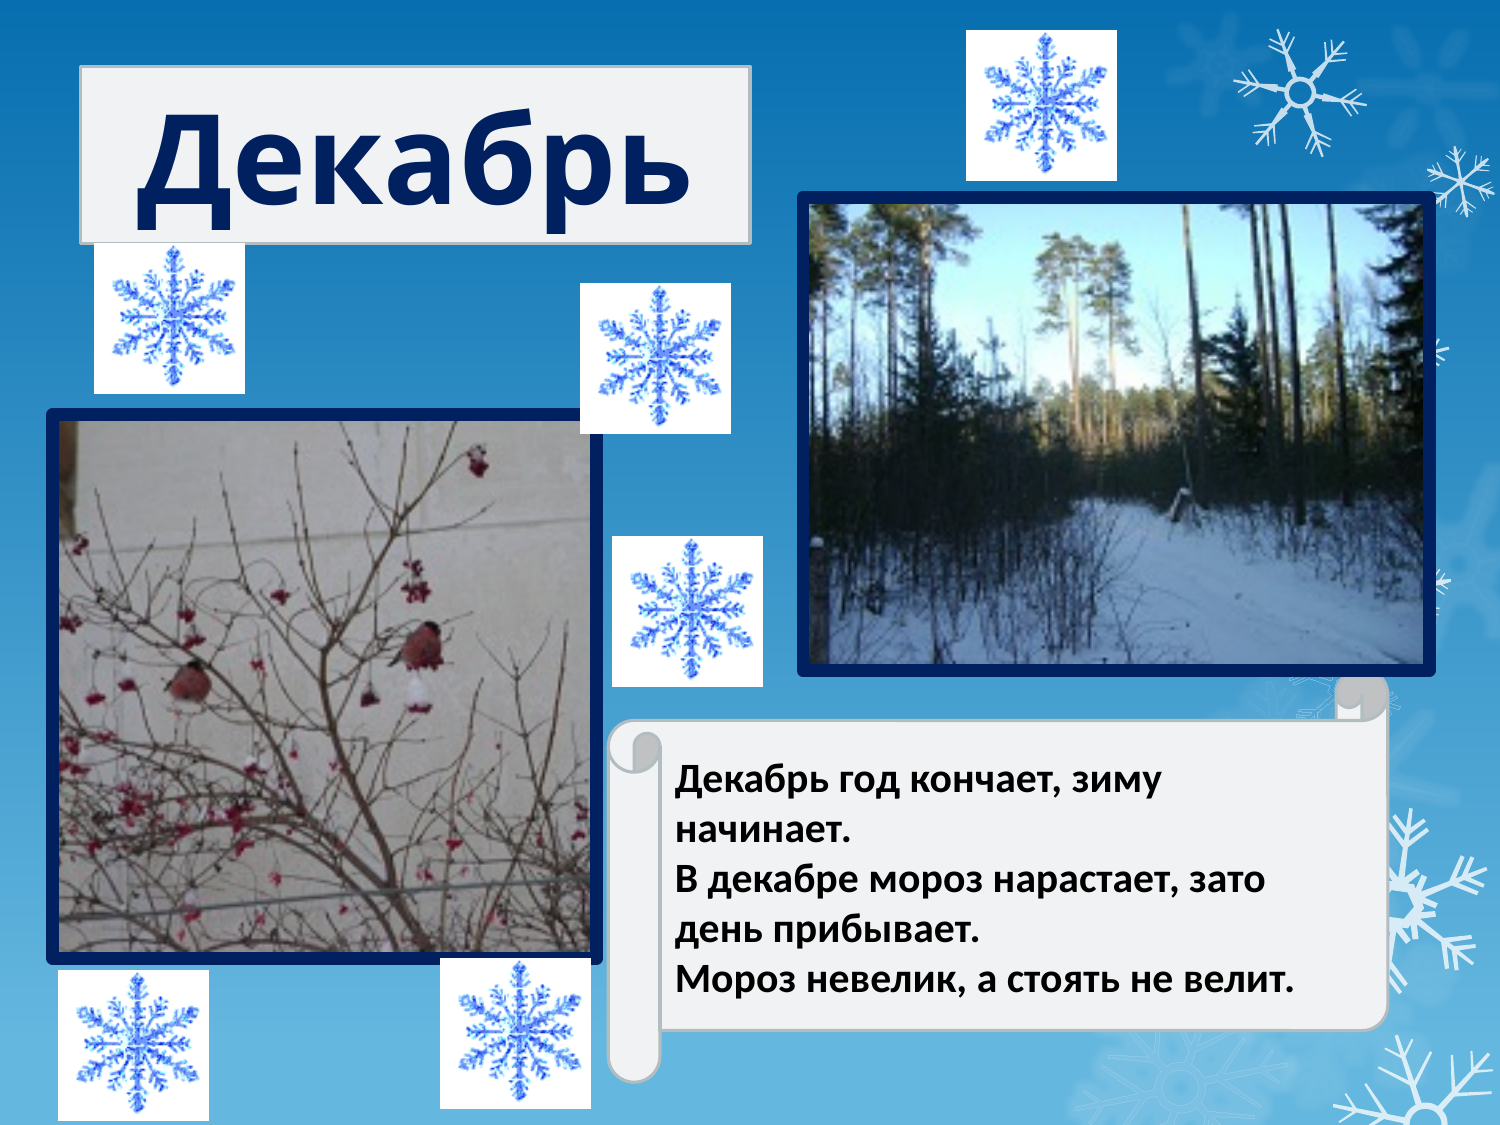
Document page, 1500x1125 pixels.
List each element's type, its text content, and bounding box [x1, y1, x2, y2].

text_box Декабрь [79, 65, 752, 245]
picture [808, 203, 1424, 665]
picture [93, 242, 245, 394]
picture [58, 969, 210, 1121]
picture [58, 283, 731, 953]
picture [611, 535, 763, 687]
text_box Декабрь год кончает, зиму начинает. В декабре мороз нарастает, зато день прибывает. Мороз невелик, а стоять не велит. [606, 677, 1390, 1084]
picture [965, 30, 1117, 182]
picture [439, 957, 591, 1109]
